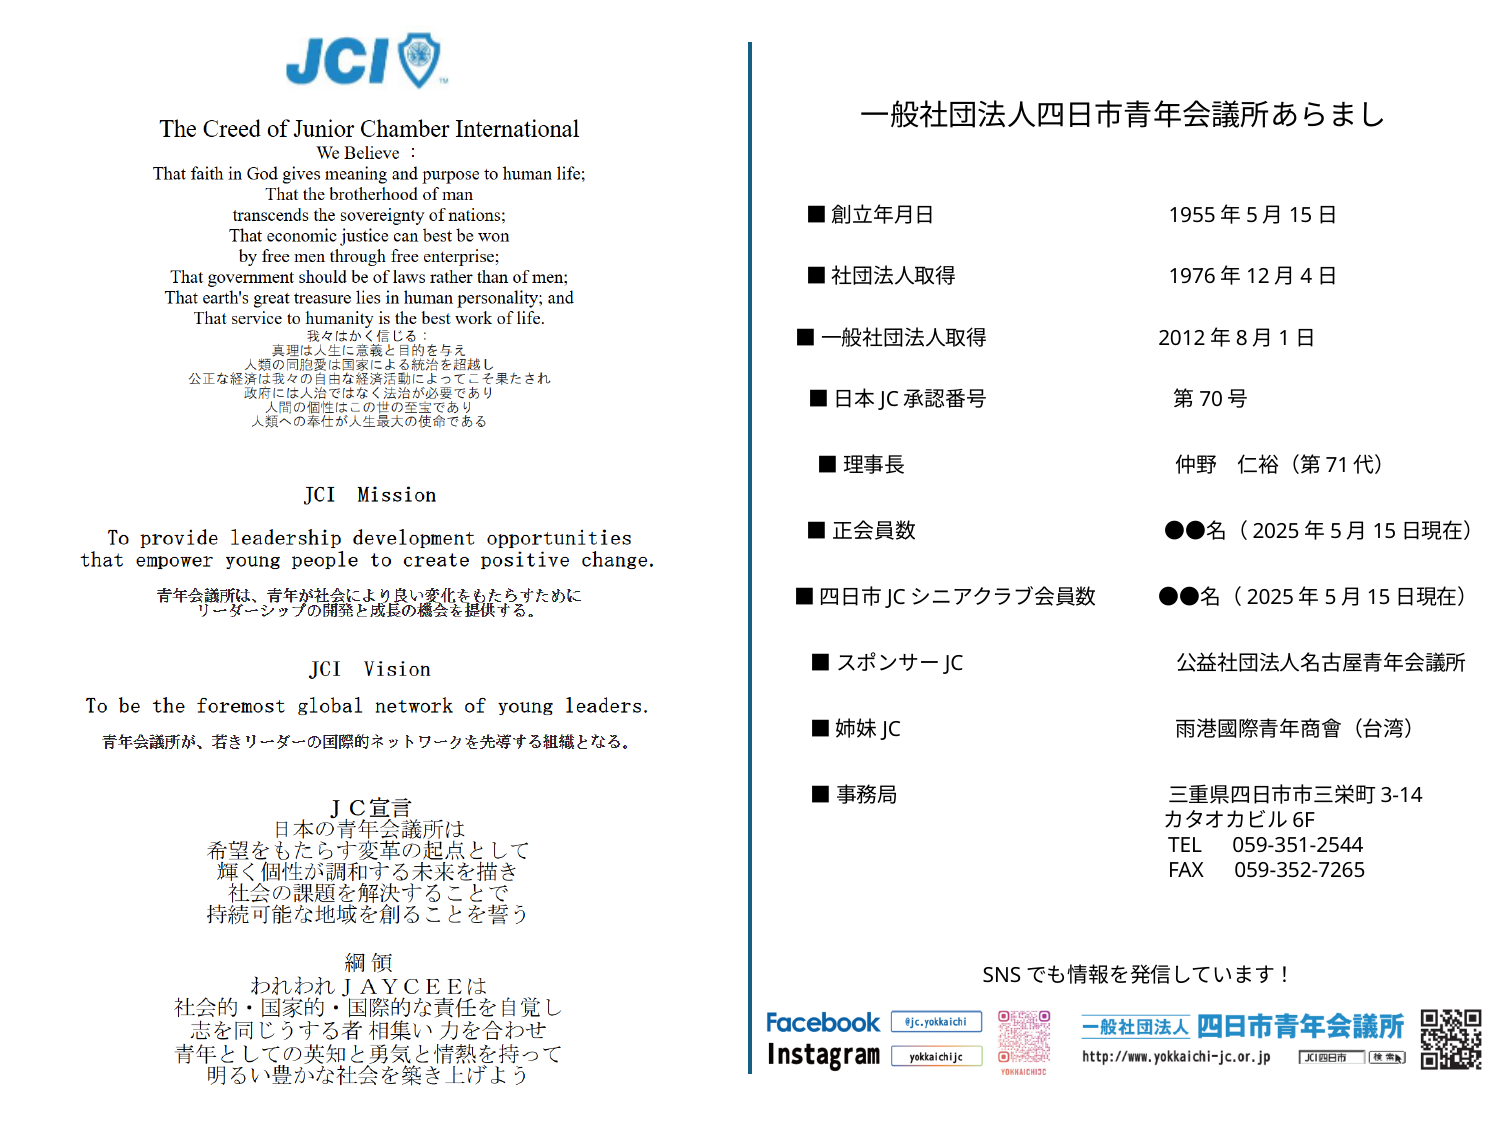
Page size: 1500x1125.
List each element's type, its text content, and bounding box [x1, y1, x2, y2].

picture [1075, 1008, 1408, 1043]
text_box SNSでも情報を発信しています！ [967, 954, 1311, 995]
text_box ■社団法人取得 1976年12月4日 [791, 255, 1353, 296]
picture [1076, 1045, 1409, 1069]
text_box ■一般社団法人取得 2012年8月1日 [780, 316, 1331, 357]
picture [161, 794, 574, 1092]
text_box ■正会員数 ●●名（2025年5月15日現在） [792, 510, 1499, 551]
picture [143, 112, 592, 435]
picture [69, 469, 666, 760]
text_box 一般社団法人四日市青年会議所あらまし [845, 88, 1403, 139]
text_box ■姉妹JC 雨港國際青年商會（台湾） [795, 708, 1440, 749]
text_box ■日本JC承認番号 第70号 [793, 378, 1264, 419]
picture [1417, 1005, 1486, 1073]
text_box ■創立年月日 1955年5月15日 [791, 194, 1353, 235]
text_box ■スポンサーJC 公益社団法人名古屋青年会議所 [795, 642, 1482, 683]
picture [267, 24, 468, 98]
text_box ■四日市JCシニアクラブ会員数 ●●名（2025年5月15日現在） [779, 576, 1498, 617]
picture [759, 1005, 1058, 1079]
text_box ■事務局 三重県四日市市三栄町3-14 カタオカビル6F TEL 059-351-2544 FAX 059-352-7265 [795, 774, 1438, 889]
text_box ■理事長 仲野 仁裕（第71代） [802, 444, 1411, 485]
